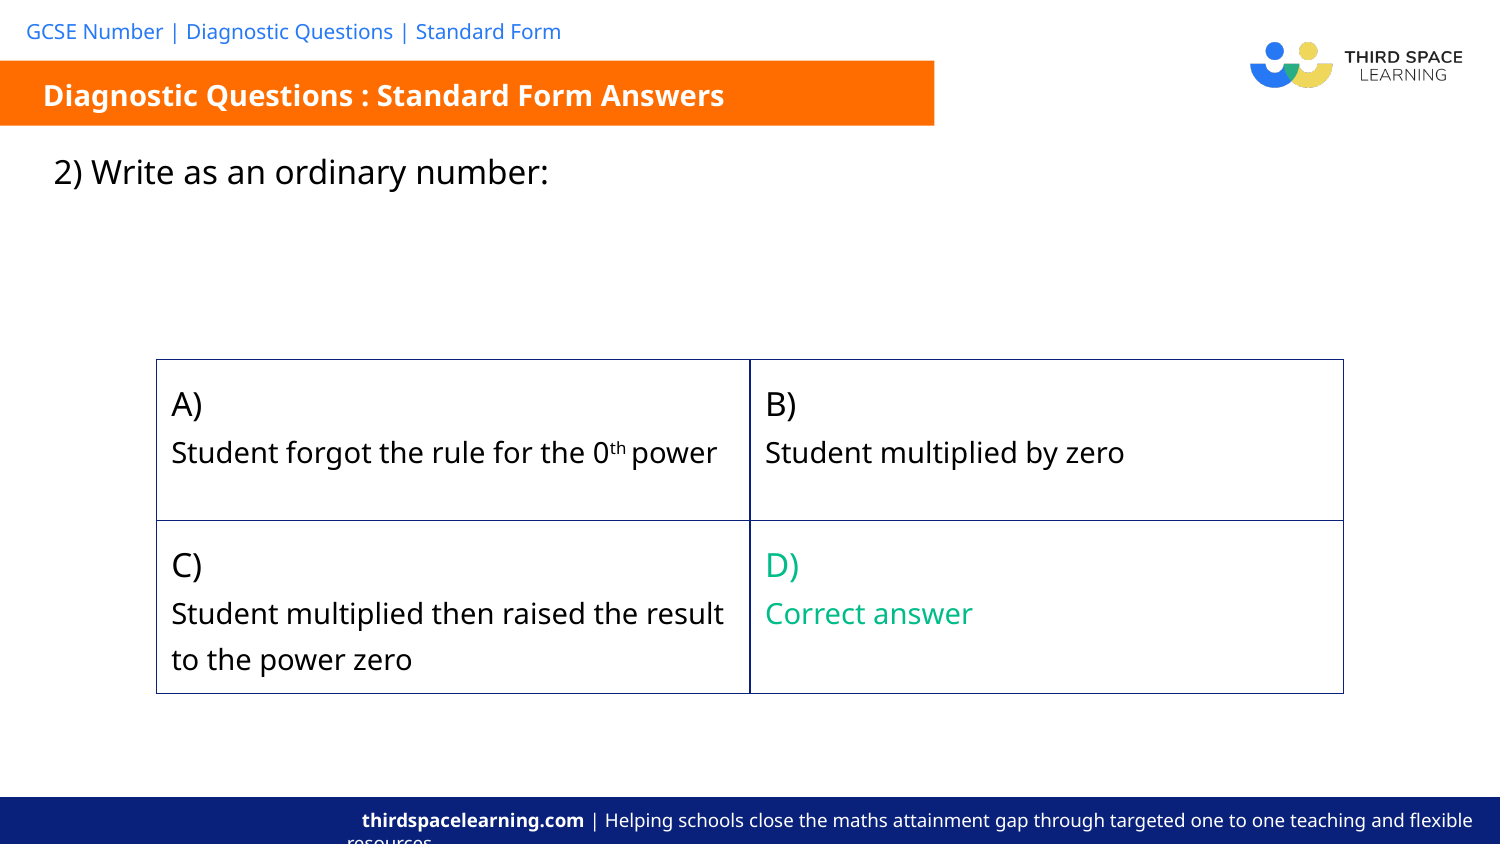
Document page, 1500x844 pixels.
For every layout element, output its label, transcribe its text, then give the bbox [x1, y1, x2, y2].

text_box Diagnostic Questions : Standard Form Answers [27, 61, 778, 127]
picture [1250, 33, 1465, 99]
